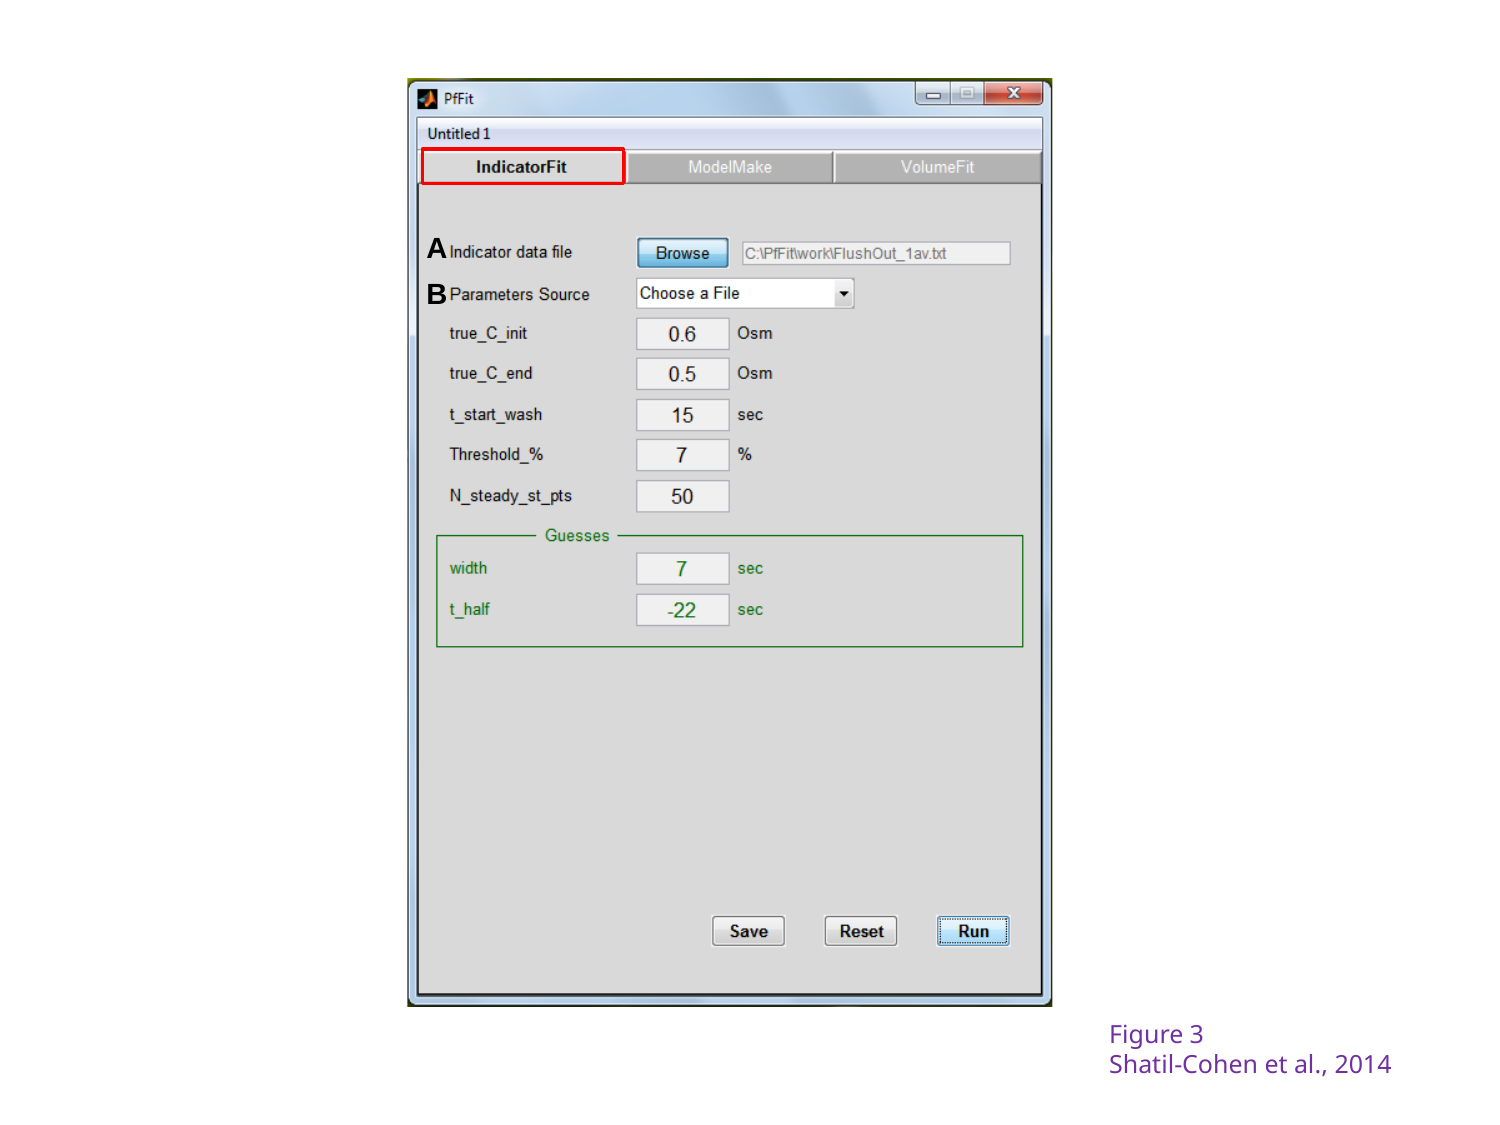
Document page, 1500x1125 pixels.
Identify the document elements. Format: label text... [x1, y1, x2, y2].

picture [407, 77, 1053, 1008]
text_box Figure 3 Shatil-Cohen et al., 2014 [1094, 1011, 1407, 1086]
